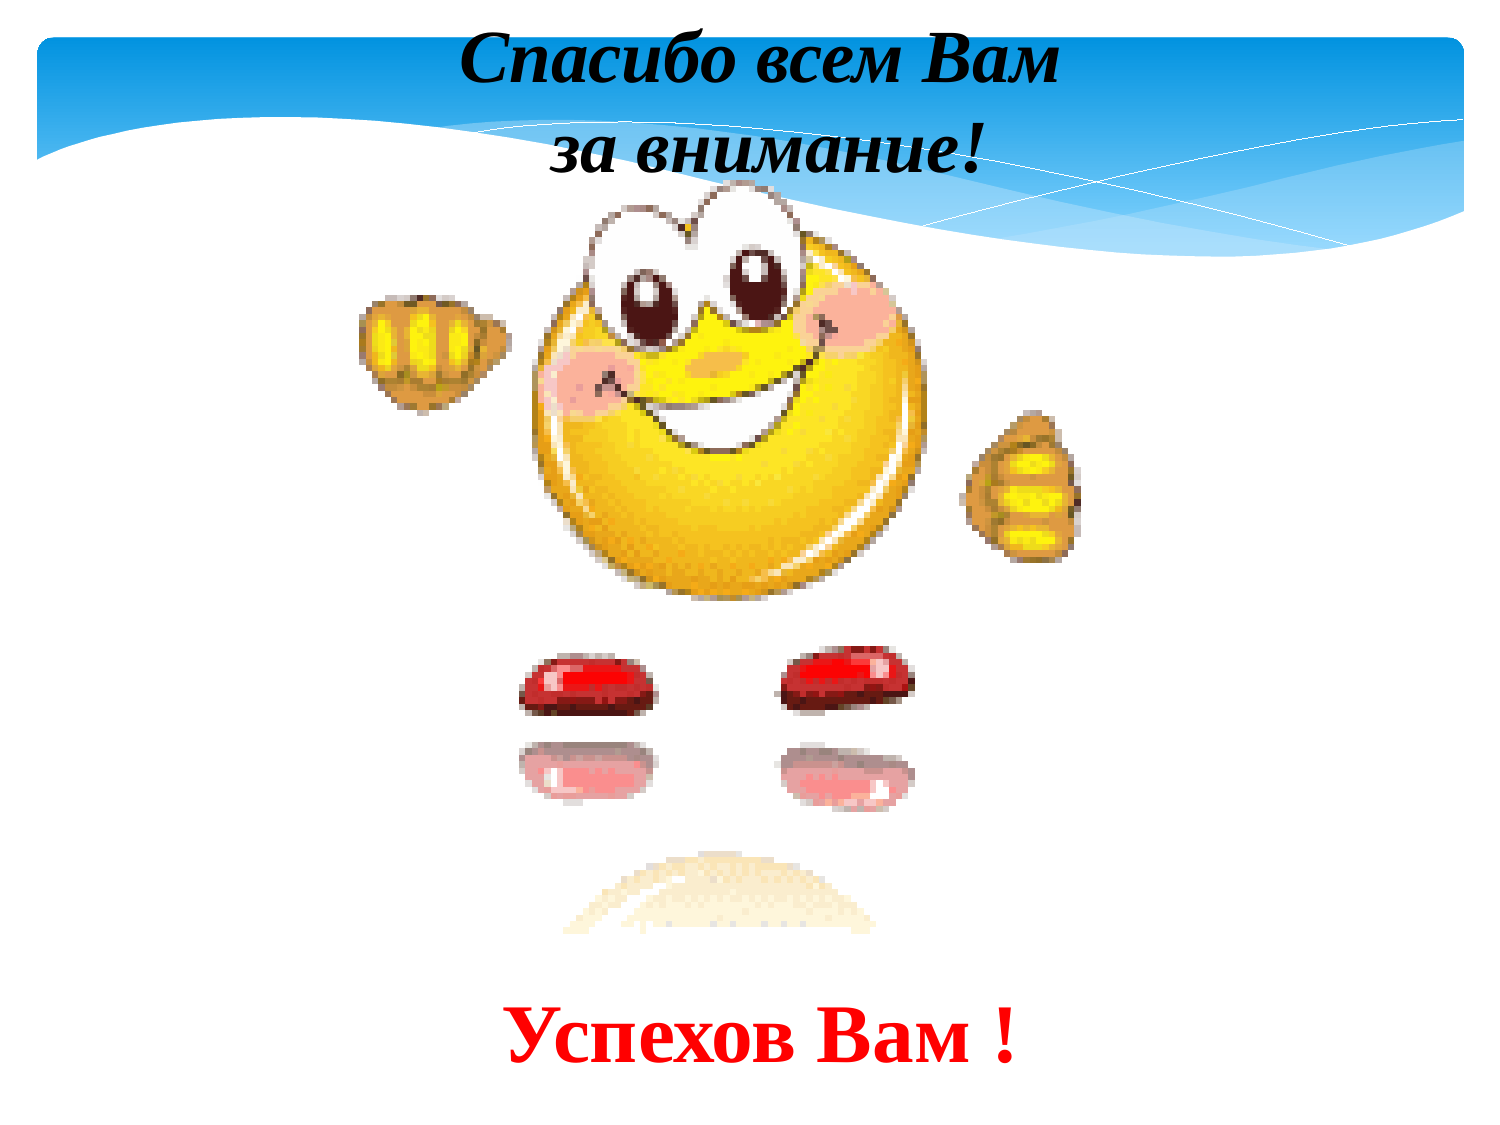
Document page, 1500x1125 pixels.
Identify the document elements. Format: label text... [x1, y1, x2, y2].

text_box Спасибо всем Вам за внимание! [40, 0, 1500, 195]
text_box Успехов Вам ! [40, 972, 1480, 1087]
picture [283, 129, 1177, 1062]
